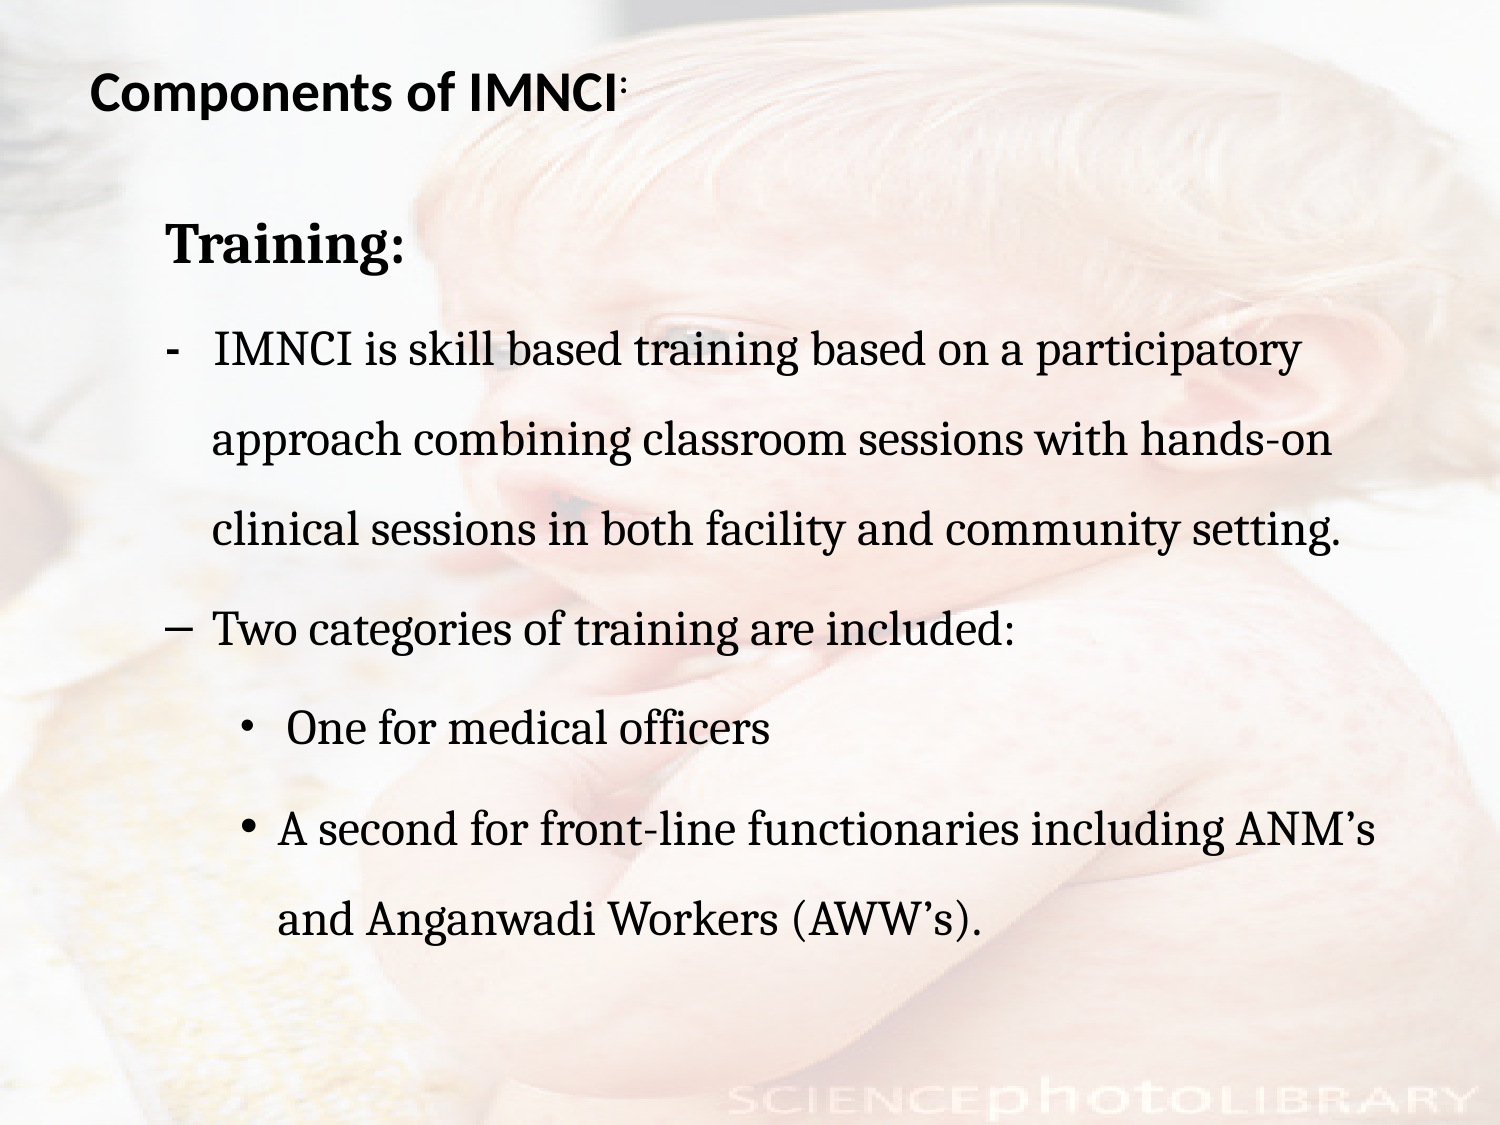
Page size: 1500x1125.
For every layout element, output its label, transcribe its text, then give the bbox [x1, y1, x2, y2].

title Components of IMNCI: [75, 45, 1425, 162]
list Training: - IMNCI is skill based training based on a participatory approach combining classroom sessions with hands-on clinical sessions in both facility and community setting. Two categories of training are included: One for medical officers A second for front-line functionaries including ANM’s and Anganwadi Workers (AWW’s). [75, 162, 1425, 1063]
